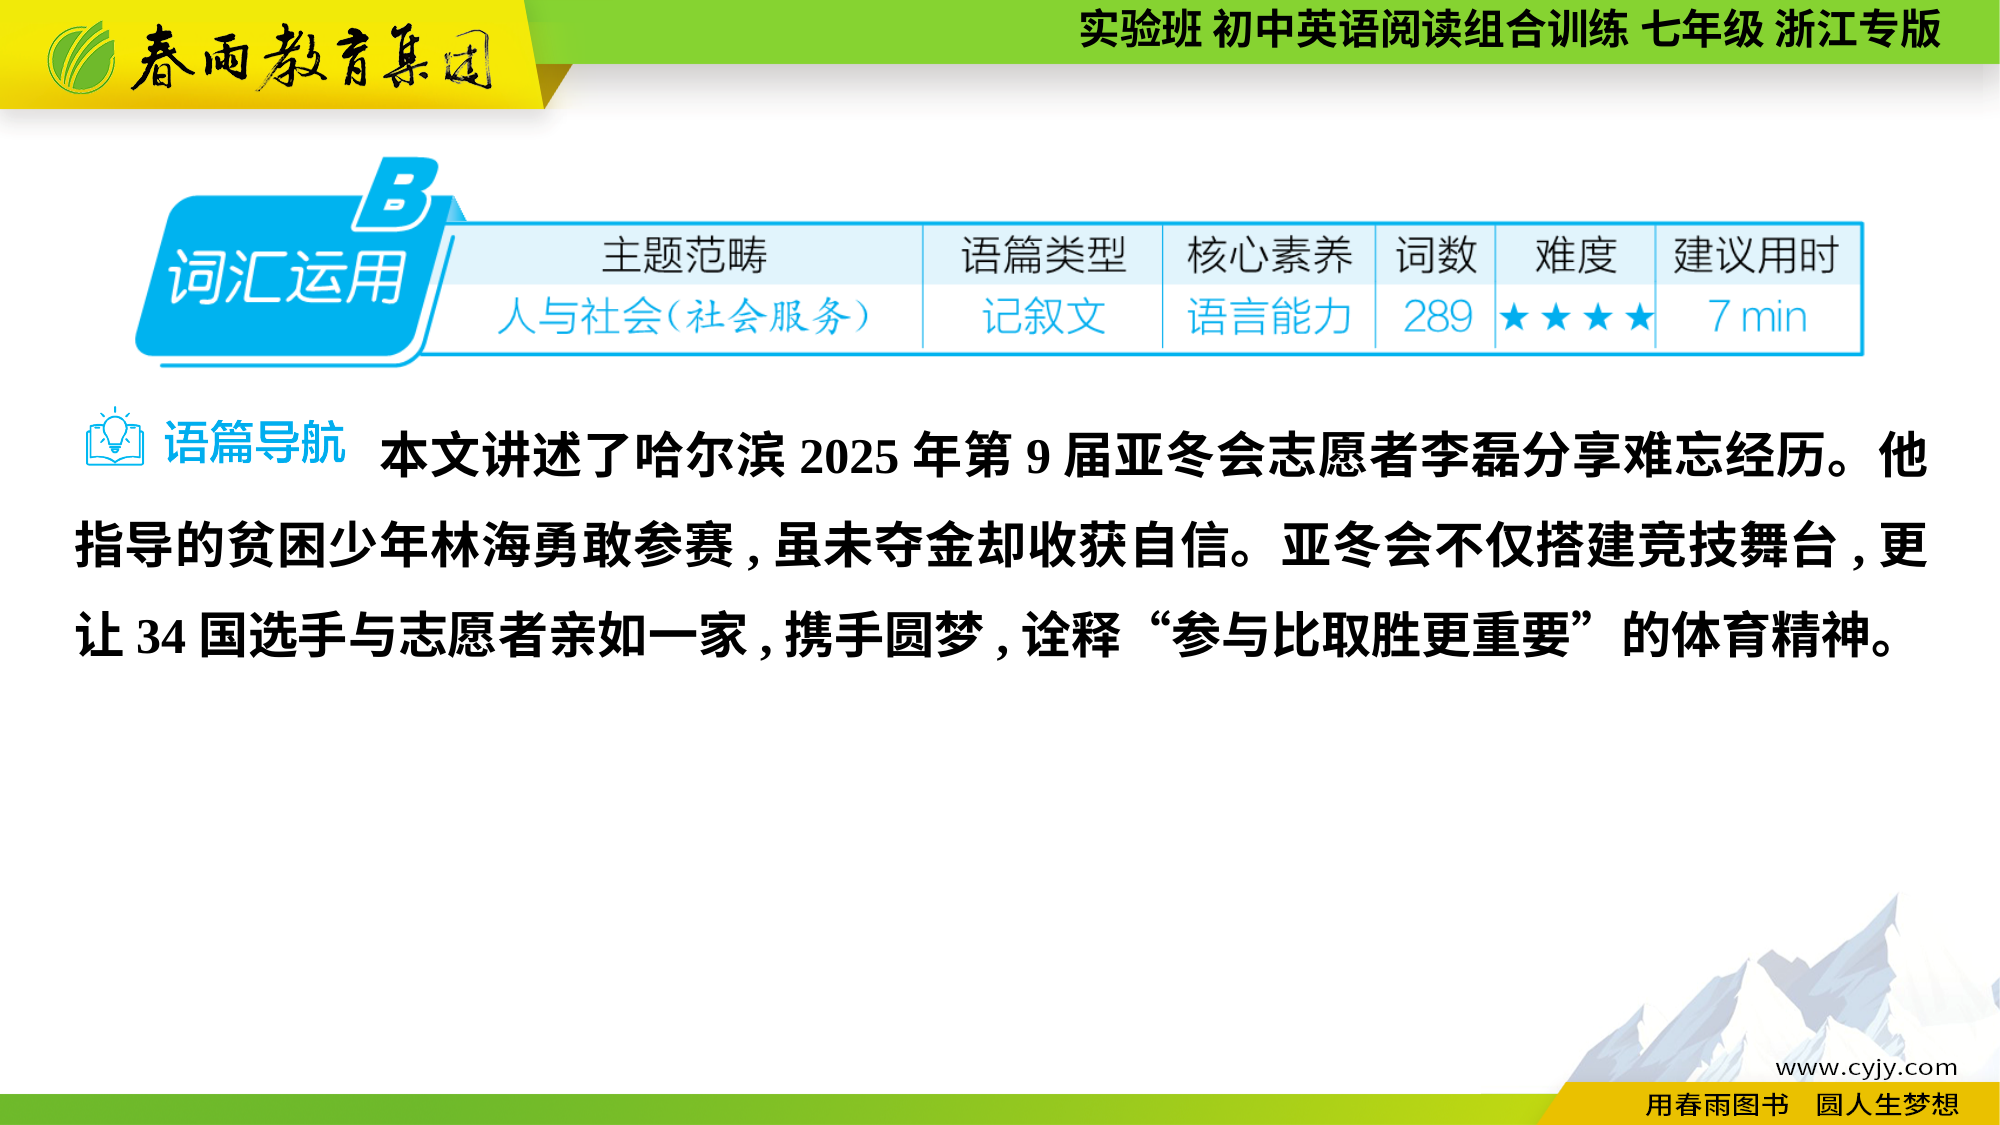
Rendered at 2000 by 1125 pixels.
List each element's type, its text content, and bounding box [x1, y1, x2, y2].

list 本文讲述了哈尔滨2025年第9届亚冬会志愿者李磊分享难忘经历。他指导的贫困少年林海勇敢参赛,虽未夺金却收获自信。亚冬会不仅搭建竞技舞台,更让34国选手与志愿者亲如一家,携手圆梦,诠释“参与比取胜更重要”的体育精神。 [59, 385, 1944, 662]
picture [0, 0, 2000, 1125]
